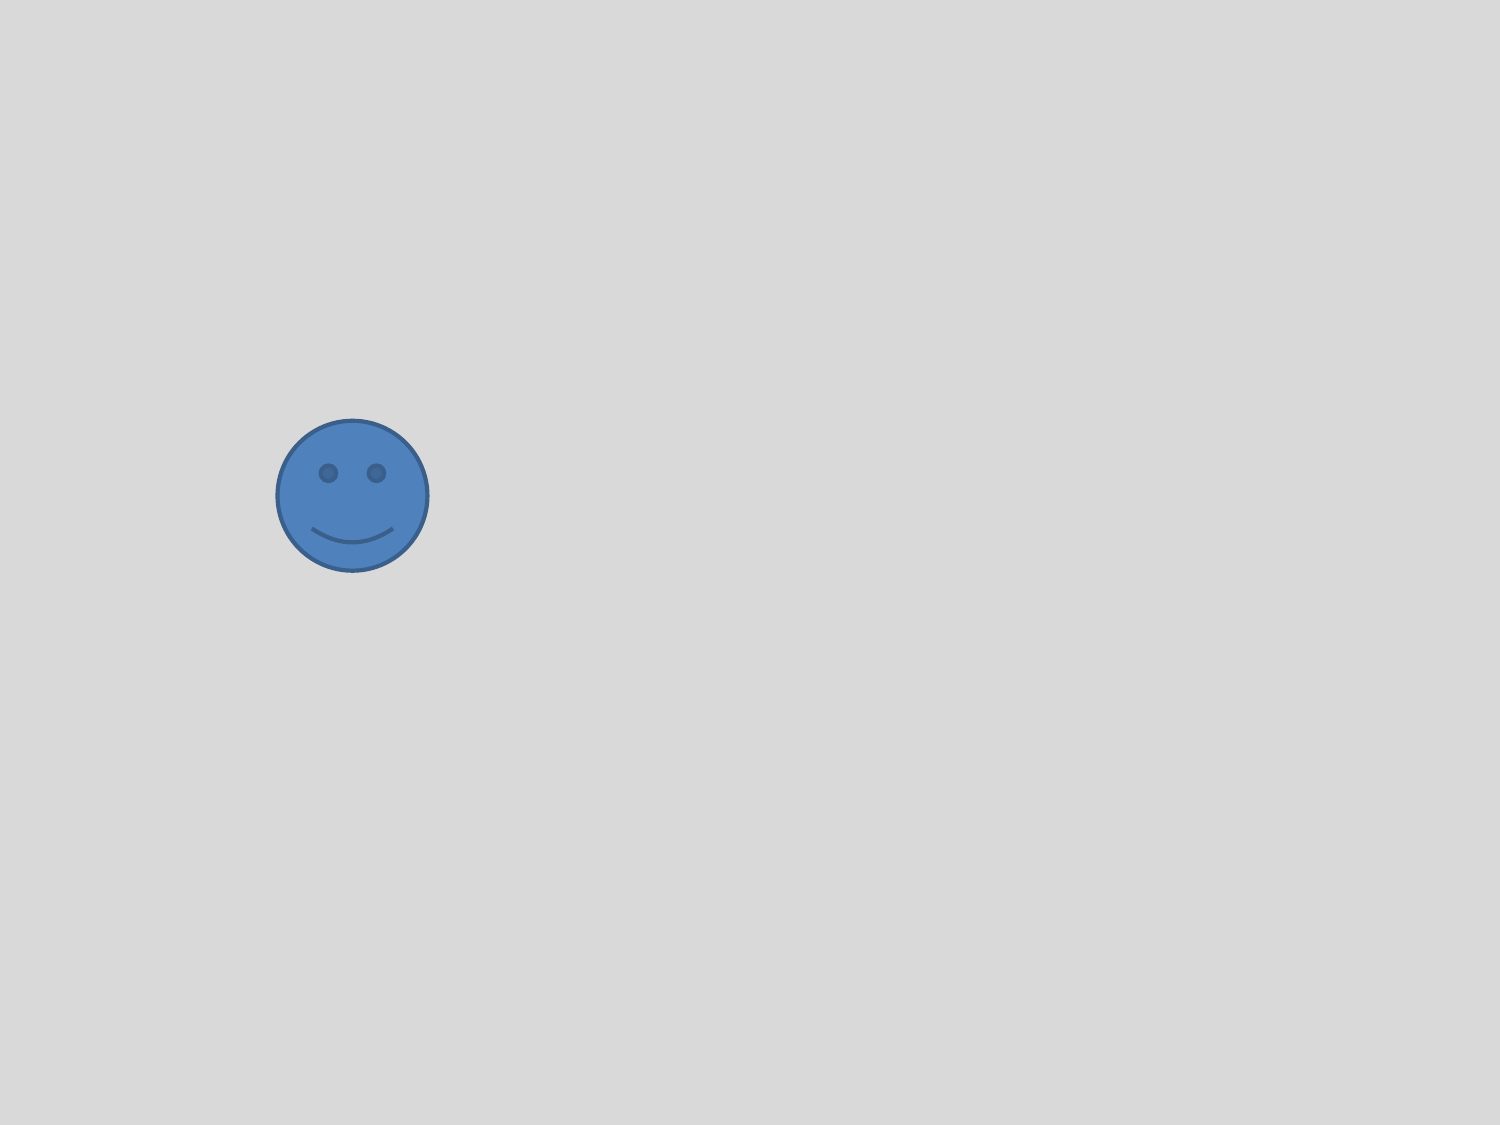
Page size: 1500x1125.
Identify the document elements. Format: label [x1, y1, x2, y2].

text_box [275, 418, 430, 573]
